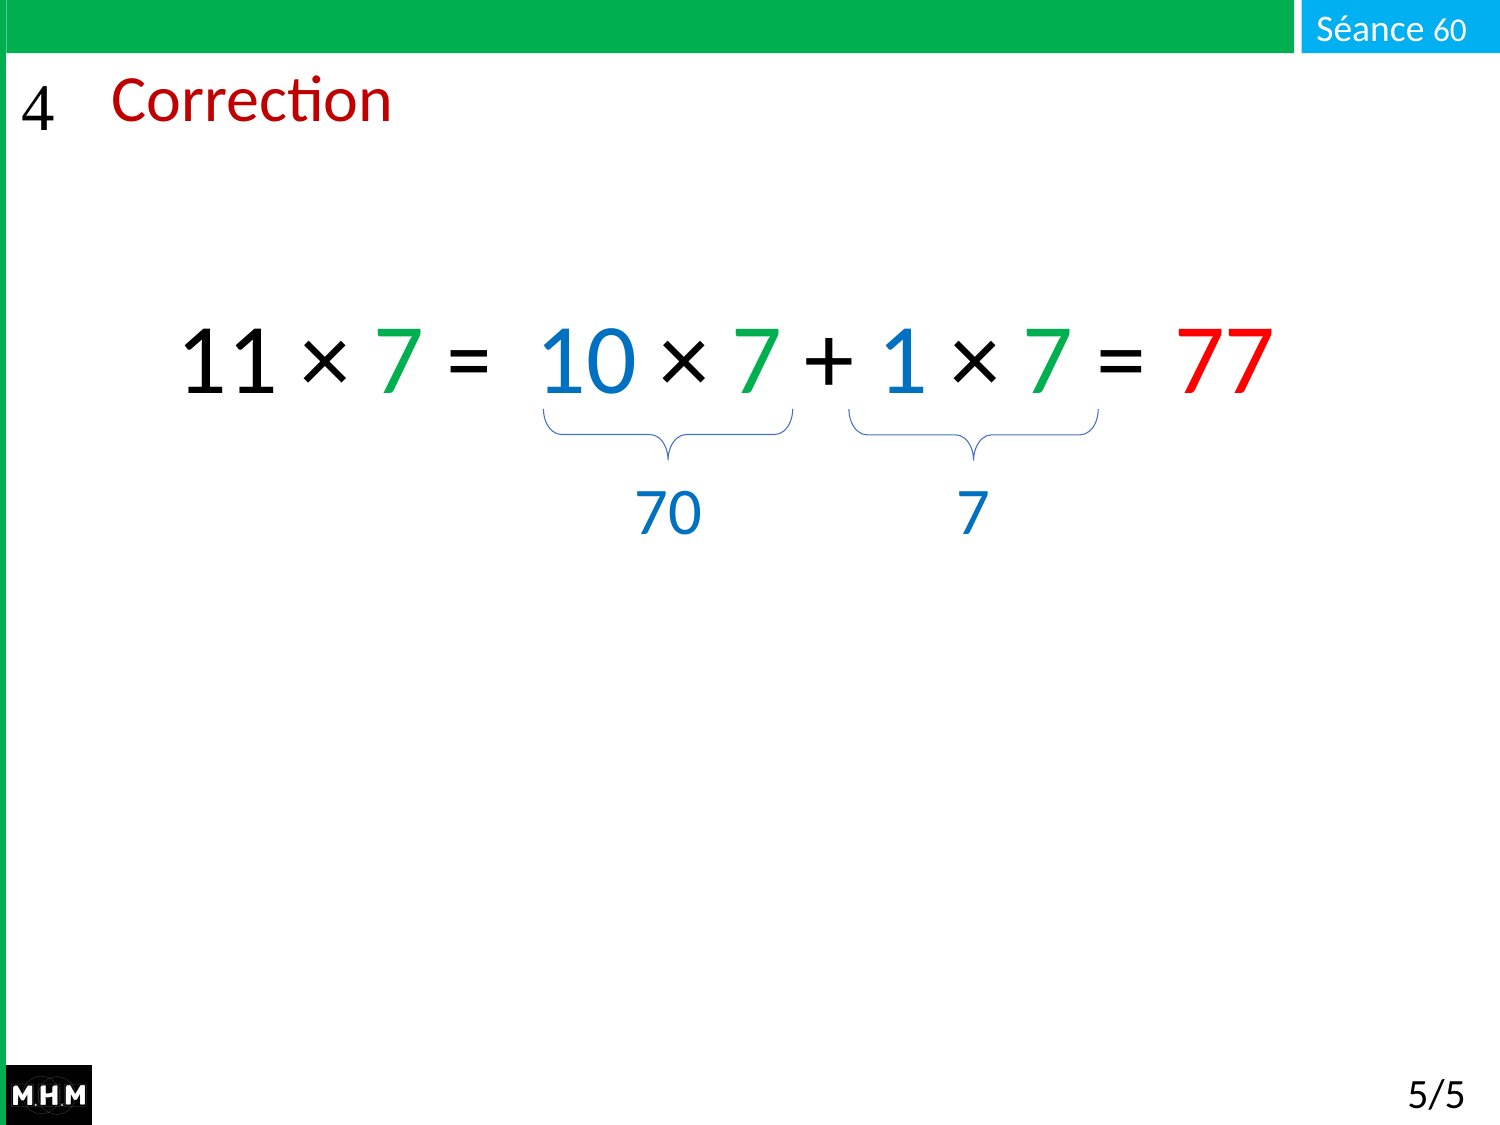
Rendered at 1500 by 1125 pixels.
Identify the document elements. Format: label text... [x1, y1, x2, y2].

title Correction [96, 57, 1391, 144]
text_box 10 × 7 + 1 × 7 = … [487, 286, 1154, 421]
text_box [543, 408, 793, 557]
text_box 77 [1154, 286, 1296, 421]
list 5/5 [1373, 1064, 1500, 1125]
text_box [848, 409, 1099, 557]
picture [6, 1065, 92, 1125]
text_box 11 × 7 = … [96, 286, 487, 421]
